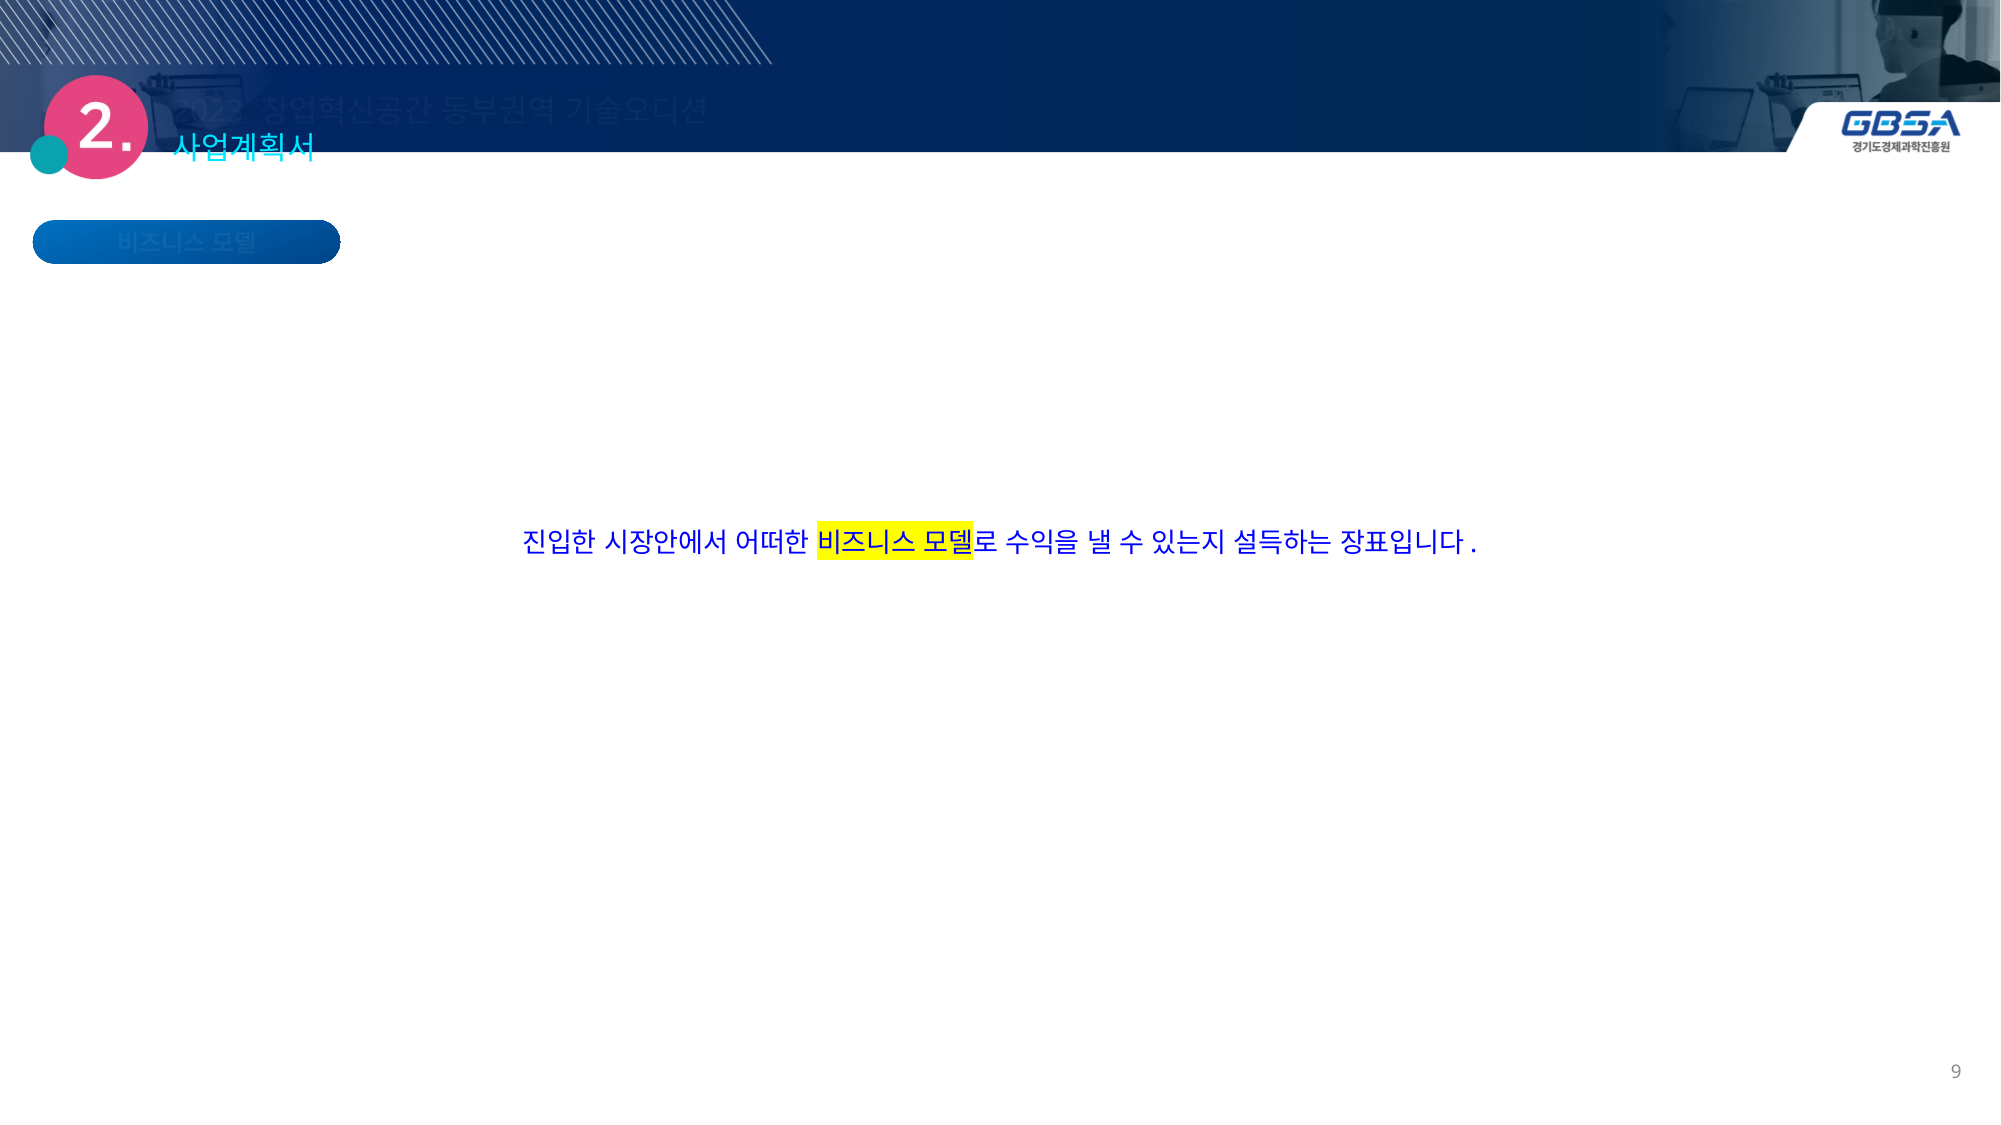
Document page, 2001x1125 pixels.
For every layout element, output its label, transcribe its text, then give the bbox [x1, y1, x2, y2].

text_box 2023 창업혁신공간 동부권역 기술오디션 사업계획서 [157, 83, 868, 173]
picture [0, 0, 2001, 1125]
text_box 비즈니스 모델 [68, 220, 305, 264]
text_box 진입한 시장안에서 어떠한 비즈니스 모델로 수익을 낼 수 있는지 설득하는 장표입니다. [359, 508, 1641, 566]
text_box [31, 219, 342, 265]
slide_number 9 [1782, 1042, 1977, 1103]
